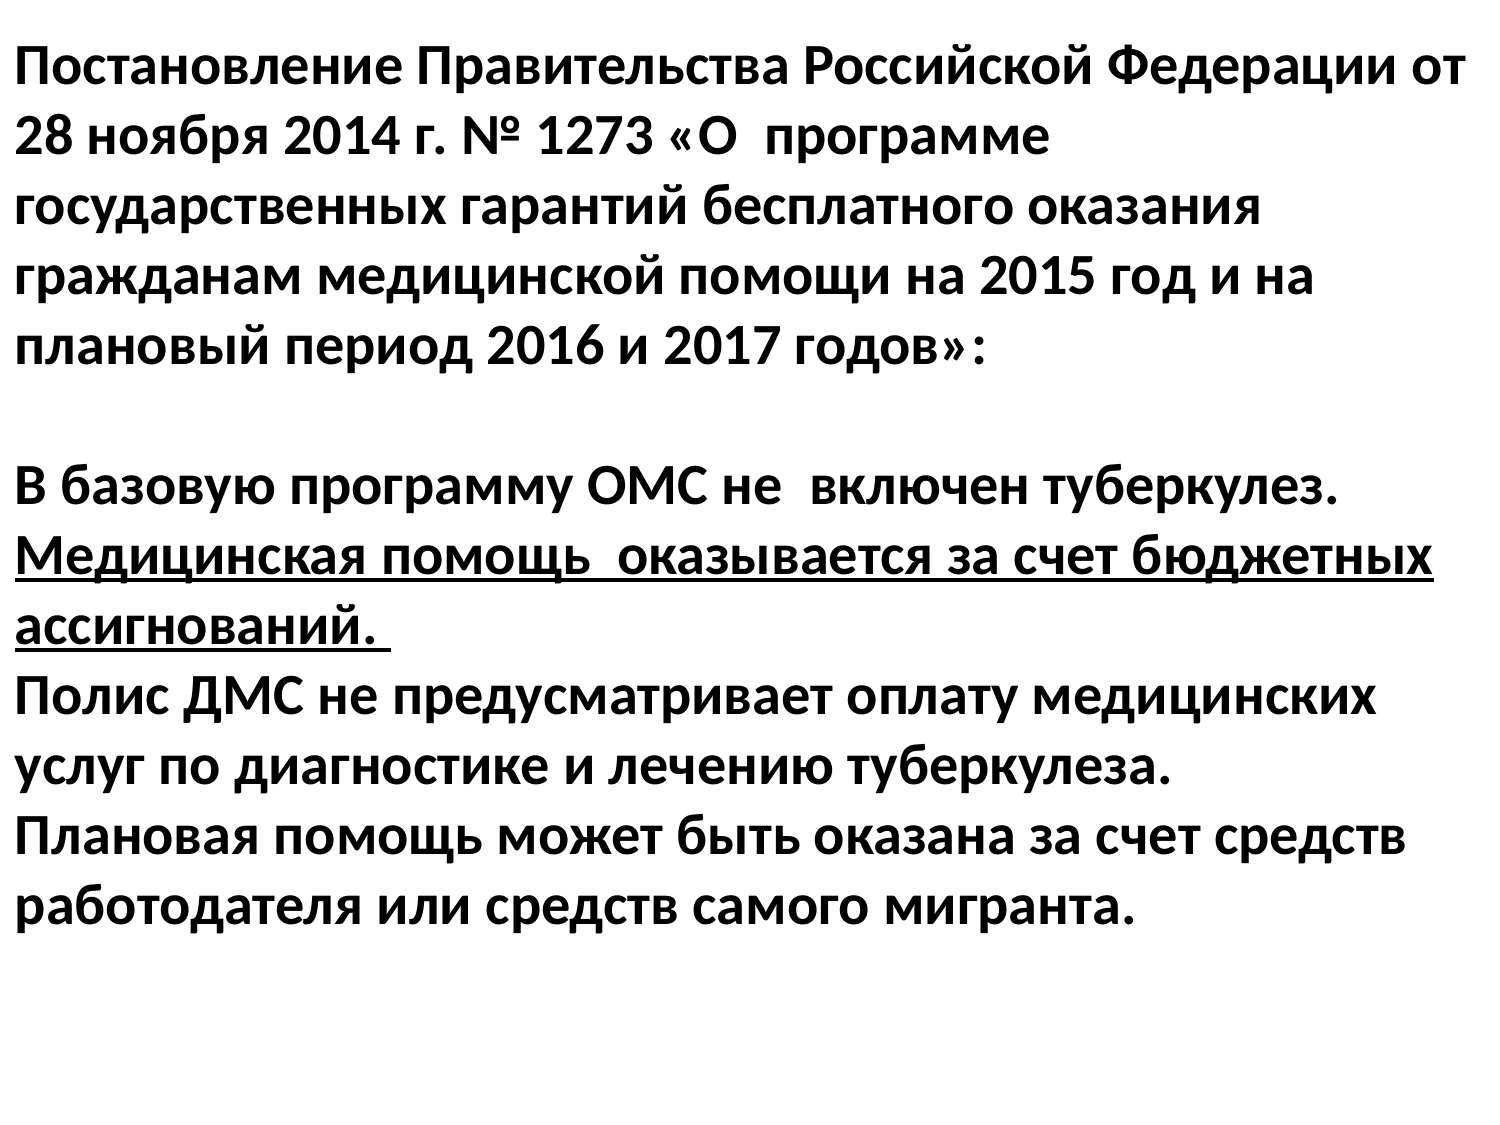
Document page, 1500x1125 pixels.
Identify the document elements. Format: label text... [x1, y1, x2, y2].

text_box Постановление Правительства Российской Федерации от 28 ноября 2014 г. № 1273 «О программе государственных гарантий бесплатного оказания гражданам медицинской помощи на 2015 год и на плановый период 2016 и 2017 годов»: В базовую программу ОМС не включен туберкулез. Медицинская помощь оказывается за счет бюджетных ассигнований. Полис ДМС не предусматривает оплату медицинских услуг по диагностике и лечению туберкулеза. Плановая помощь может быть оказана за счет средств работодателя или средств самого мигранта. [0, 19, 1500, 944]
